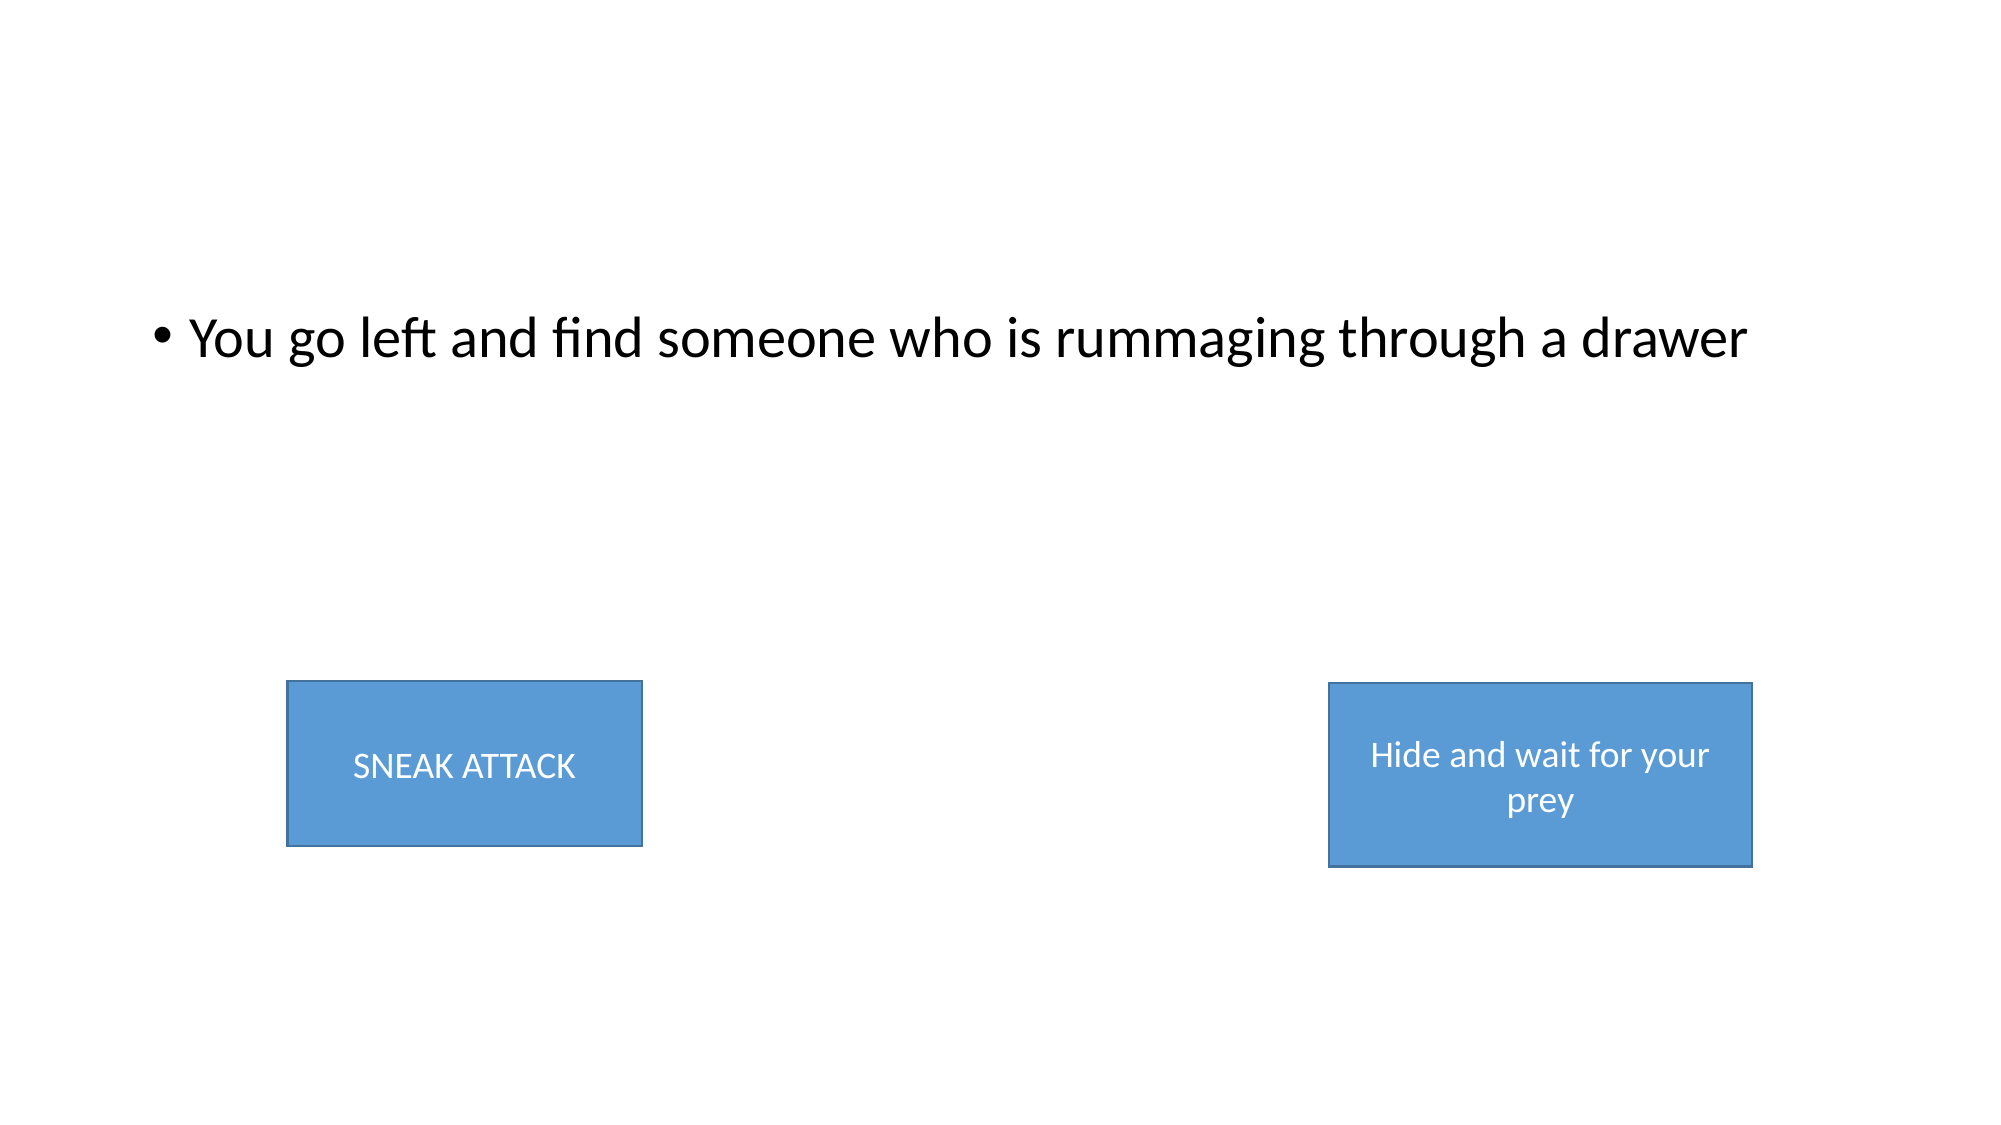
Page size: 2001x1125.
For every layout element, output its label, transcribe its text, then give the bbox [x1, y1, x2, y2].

list You go left and find someone who is rummaging through a drawer [137, 299, 1863, 1014]
text_box Hide and wait for your prey [1328, 682, 1753, 868]
text_box SNEAK ATTACK [286, 680, 643, 847]
